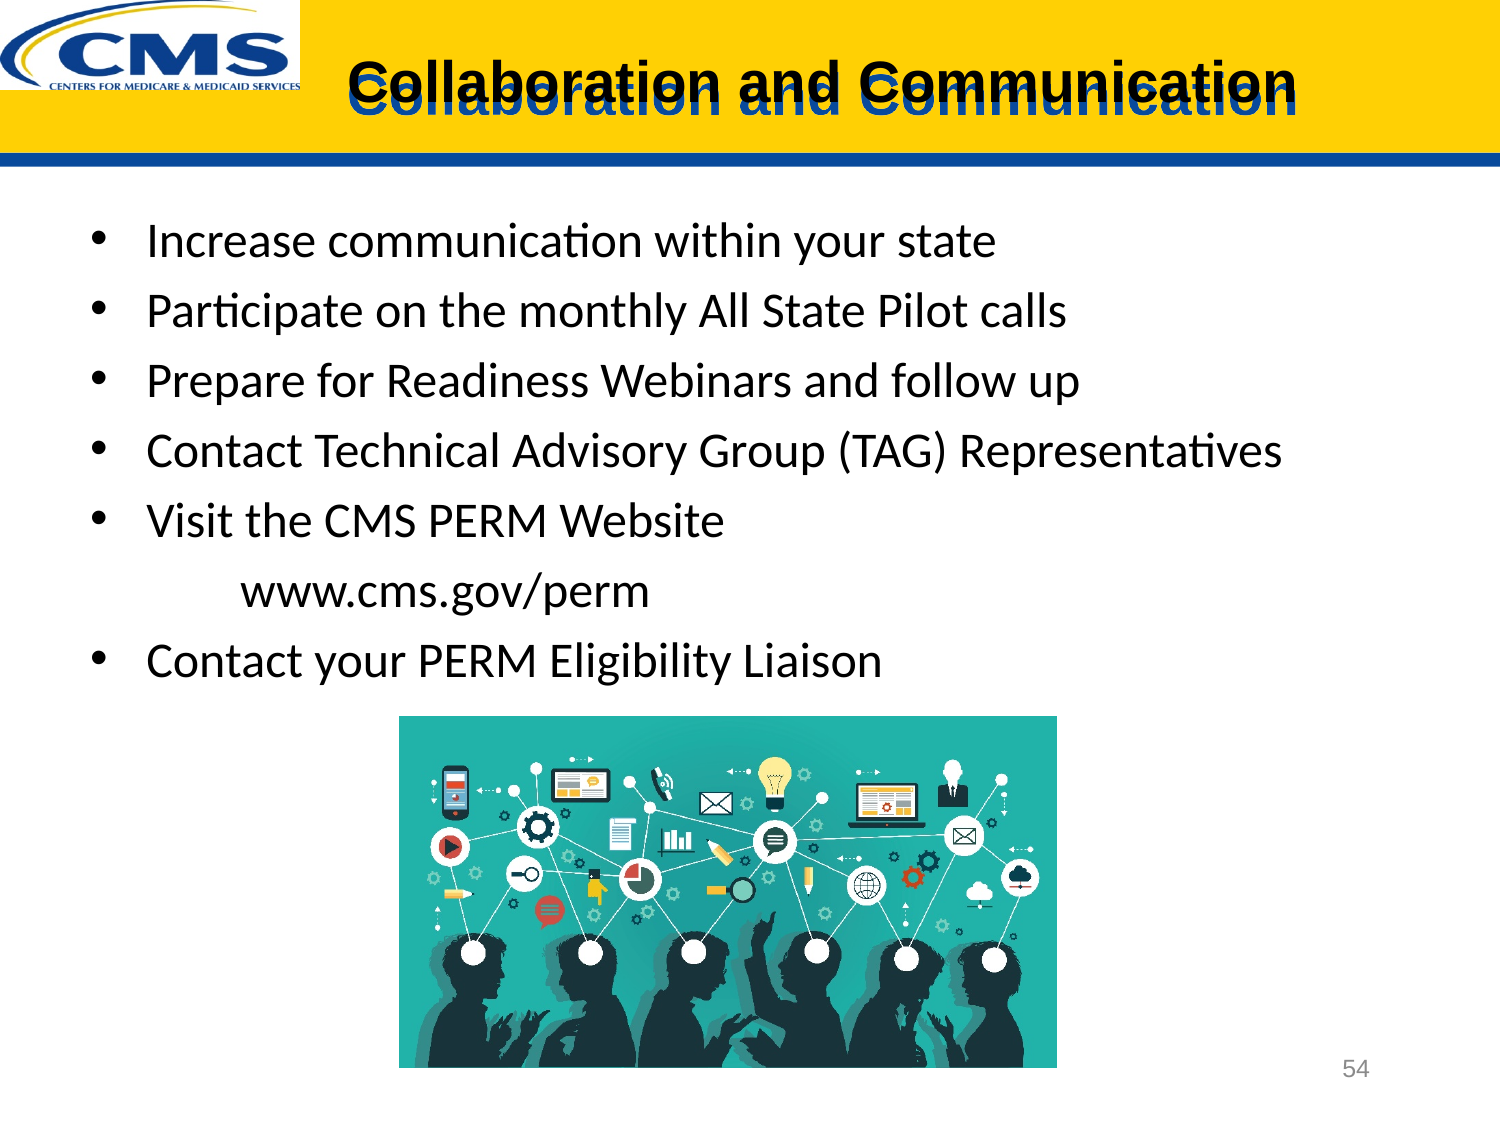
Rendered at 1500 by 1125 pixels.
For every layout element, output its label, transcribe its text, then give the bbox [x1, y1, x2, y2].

picture [0, 0, 300, 90]
slide_number 54 [1275, 1037, 1438, 1098]
title Collaboration and Communication [0, 22, 1500, 137]
list Increase communication within your state Participate on the monthly All State Pilot calls Prepare for Readiness Webinars and follow up Contact Technical Advisory Group (TAG) Representatives Visit the CMS PERM Website www.cms.gov/perm Contact your PERM Eligibility Liaison [75, 200, 1425, 943]
picture [399, 716, 1057, 1068]
